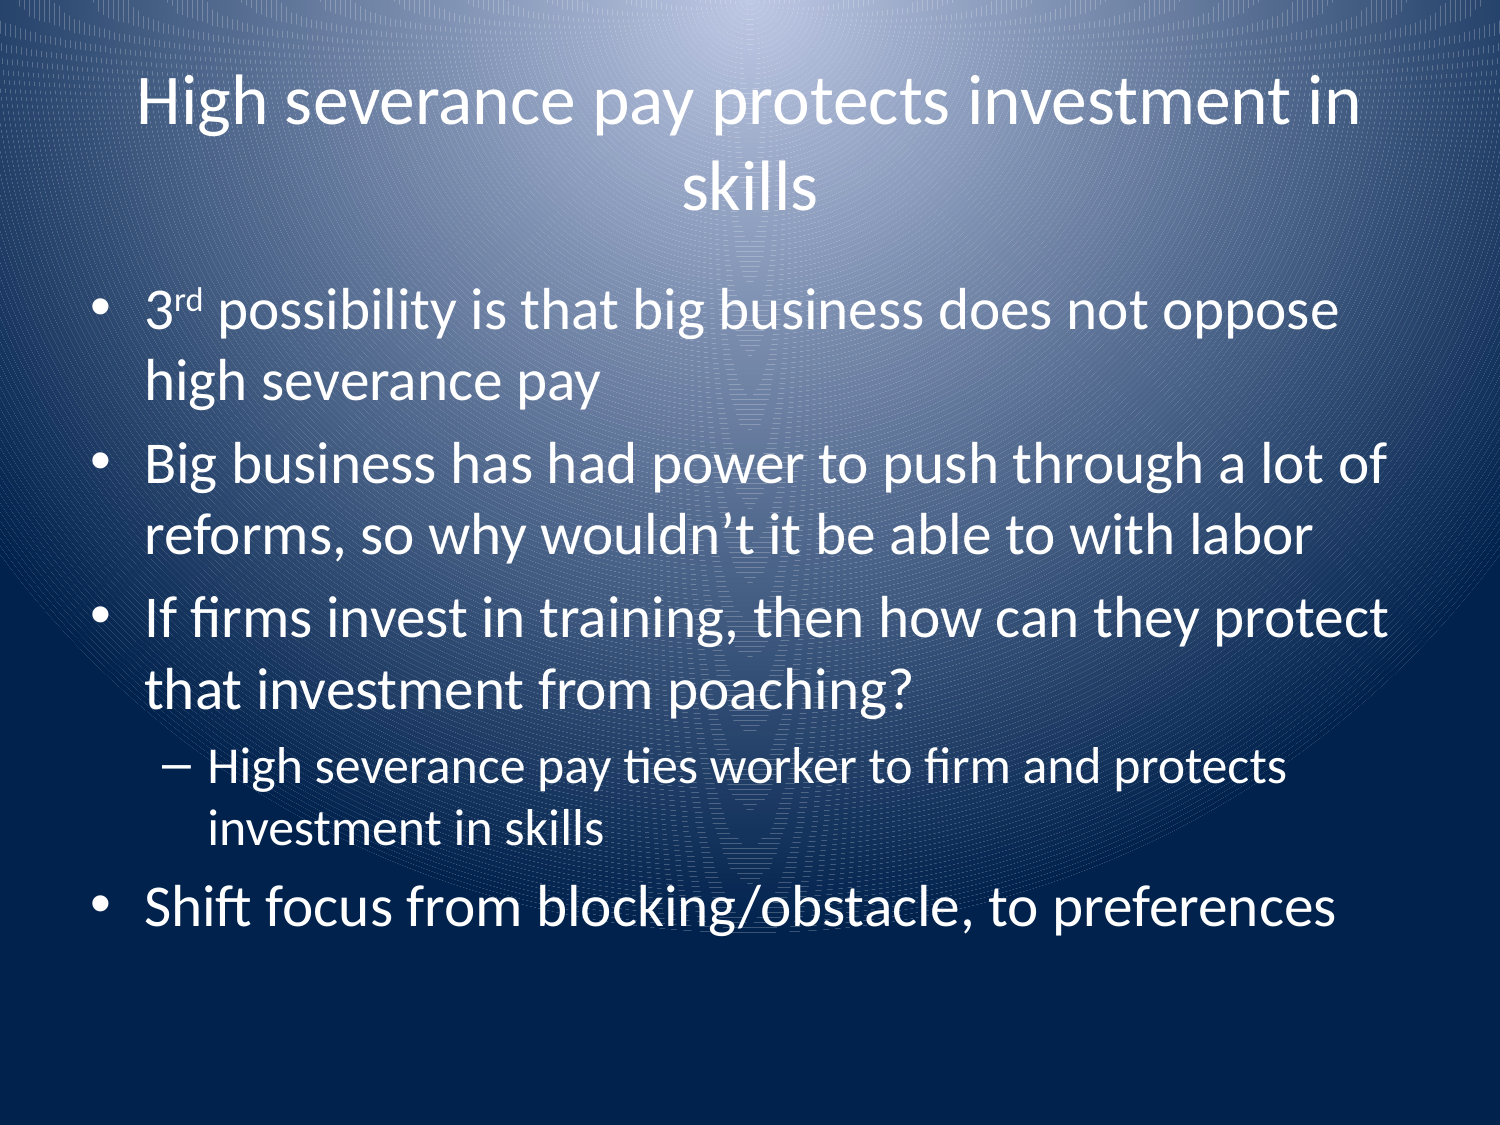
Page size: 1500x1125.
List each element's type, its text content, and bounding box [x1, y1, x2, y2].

title High severance pay protects investment in skills [74, 44, 1426, 233]
list 3rd possibility is that big business does not oppose high severance pay Big business has had power to push through a lot of reforms, so why wouldn’t it be able to with labor If firms invest in training, then how can they protect that investment from poaching? High severance pay ties worker to firm and protects investment in skills Shift focus from blocking/obstacle, to preferences [74, 262, 1426, 1006]
